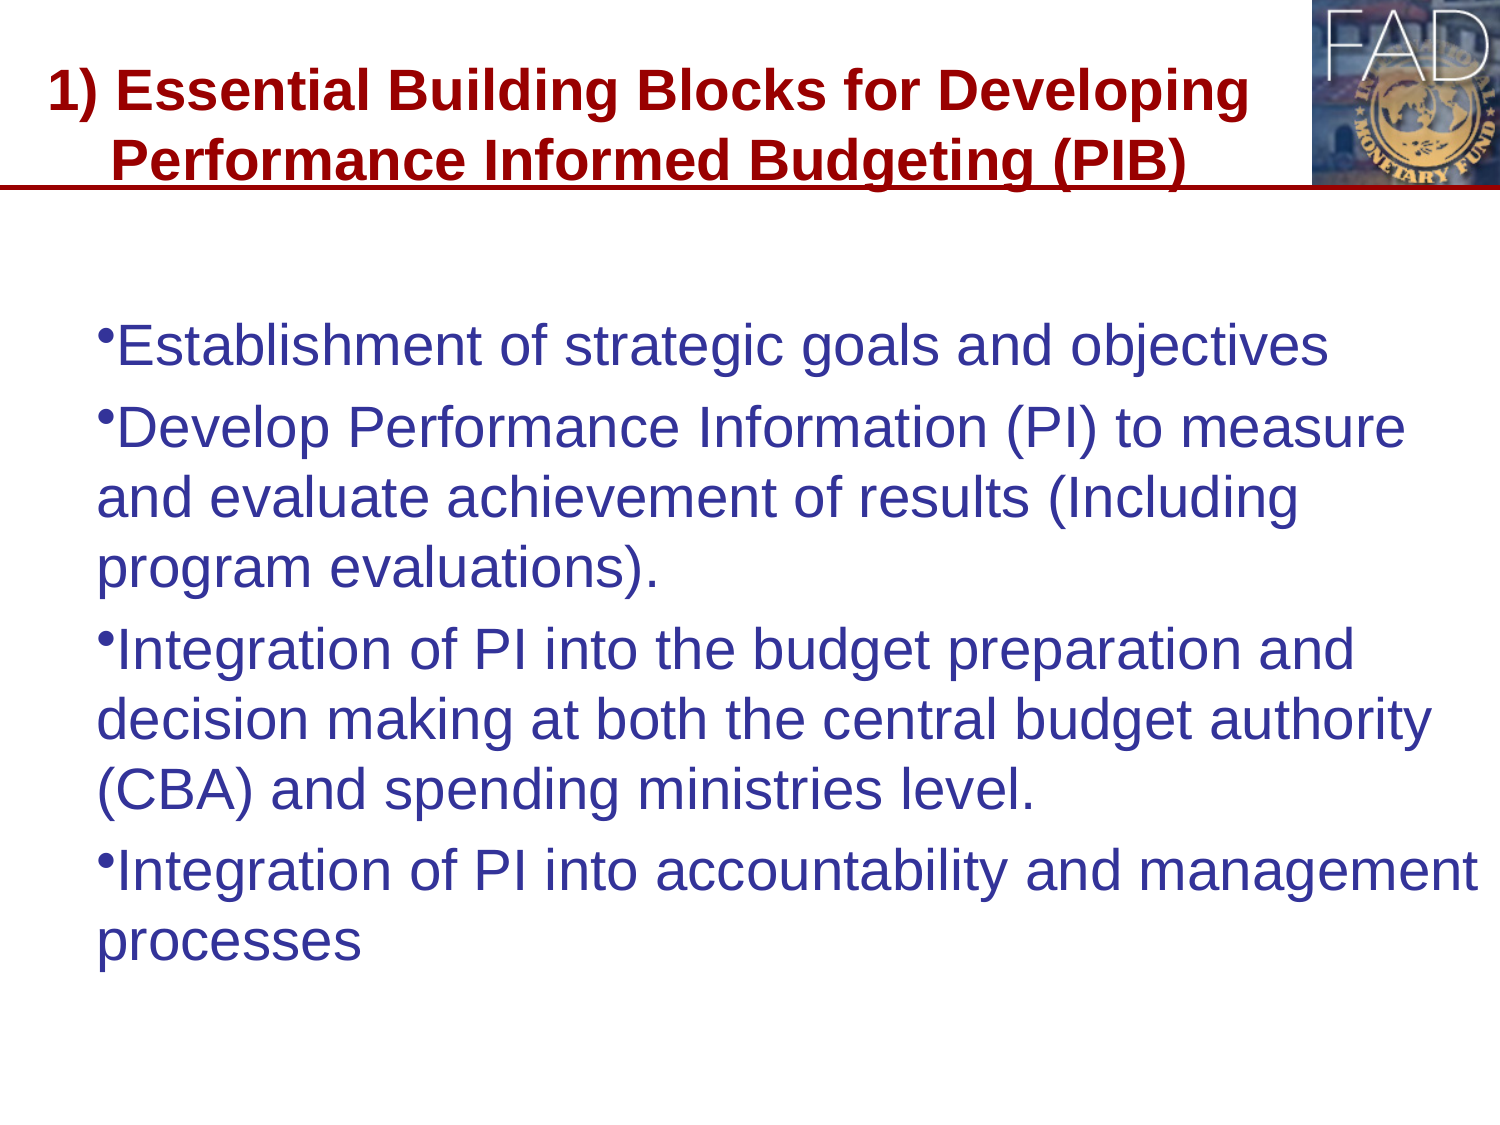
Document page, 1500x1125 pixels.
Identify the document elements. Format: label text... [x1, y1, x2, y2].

list Establishment of strategic goals and objectives Develop Performance Information (PI) to measure and evaluate achievement of results (Including program evaluations). Integration of PI into the budget preparation and decision making at both the central budget authority (CBA) and spending ministries level. Integration of PI into accountability and management processes [24, 299, 1500, 1076]
title 1) Essential Building Blocks for Developing Performance Informed Budgeting (PIB) [0, 12, 1301, 201]
picture [1312, 0, 1500, 185]
